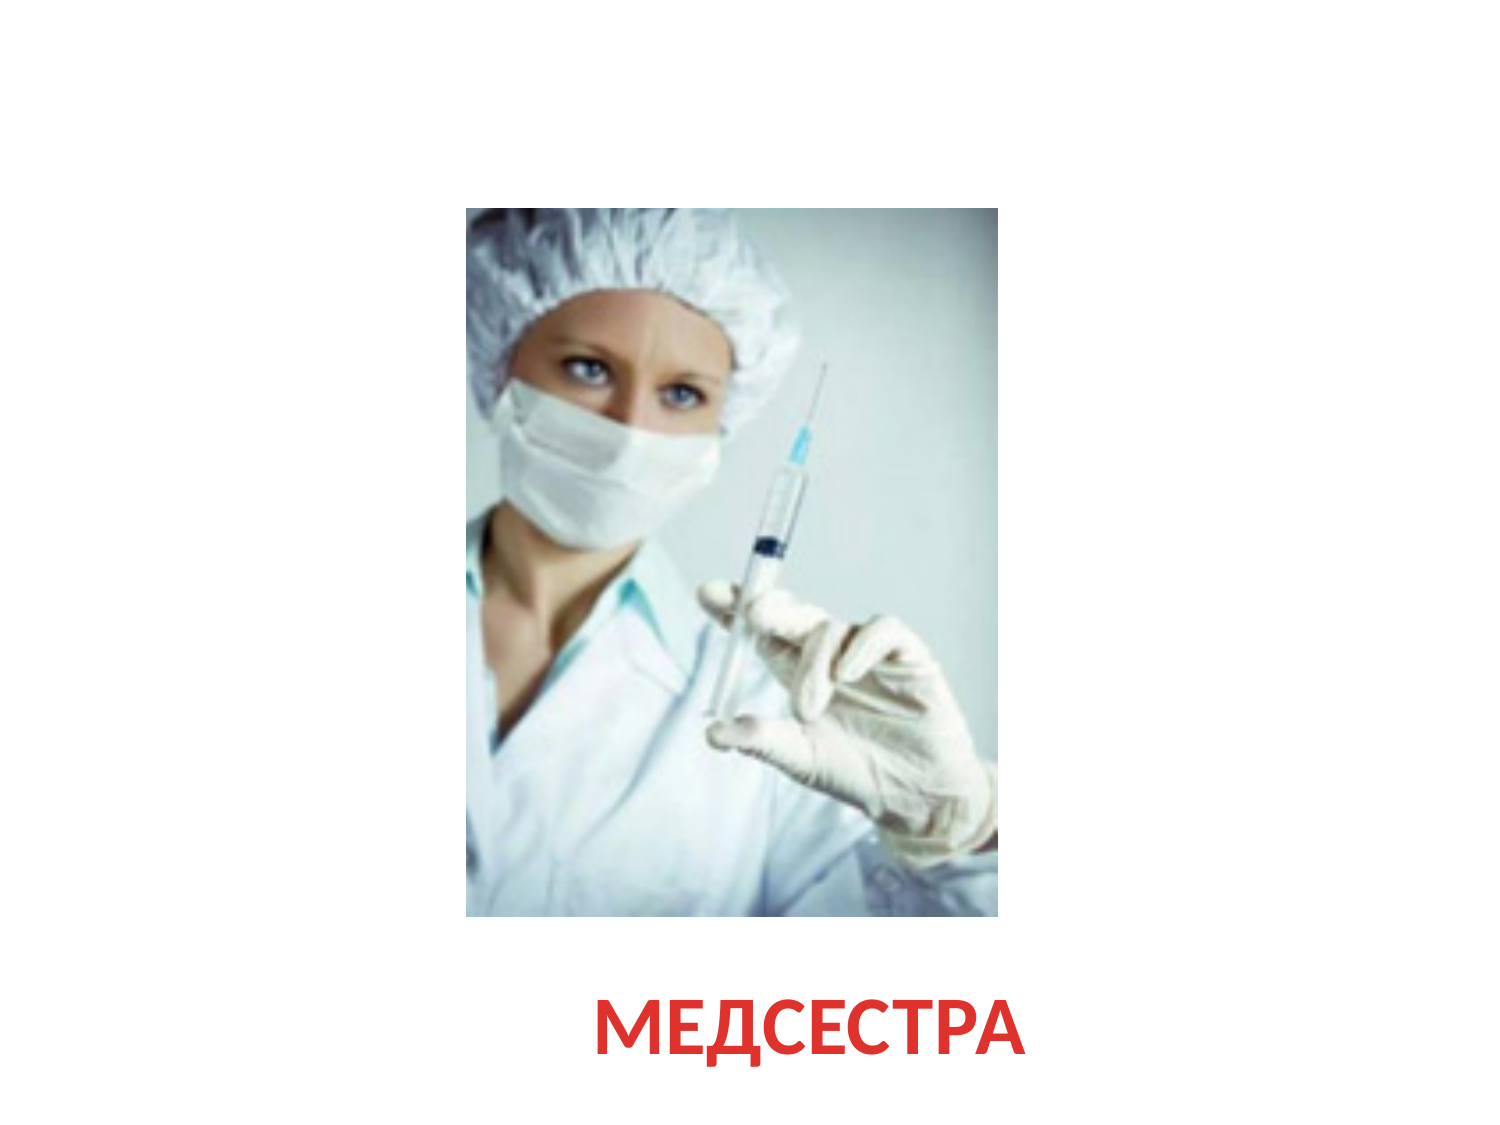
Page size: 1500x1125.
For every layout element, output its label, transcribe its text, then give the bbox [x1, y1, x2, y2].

picture [466, 207, 999, 917]
text_box МЕДСЕСТРА [431, 964, 1187, 1079]
